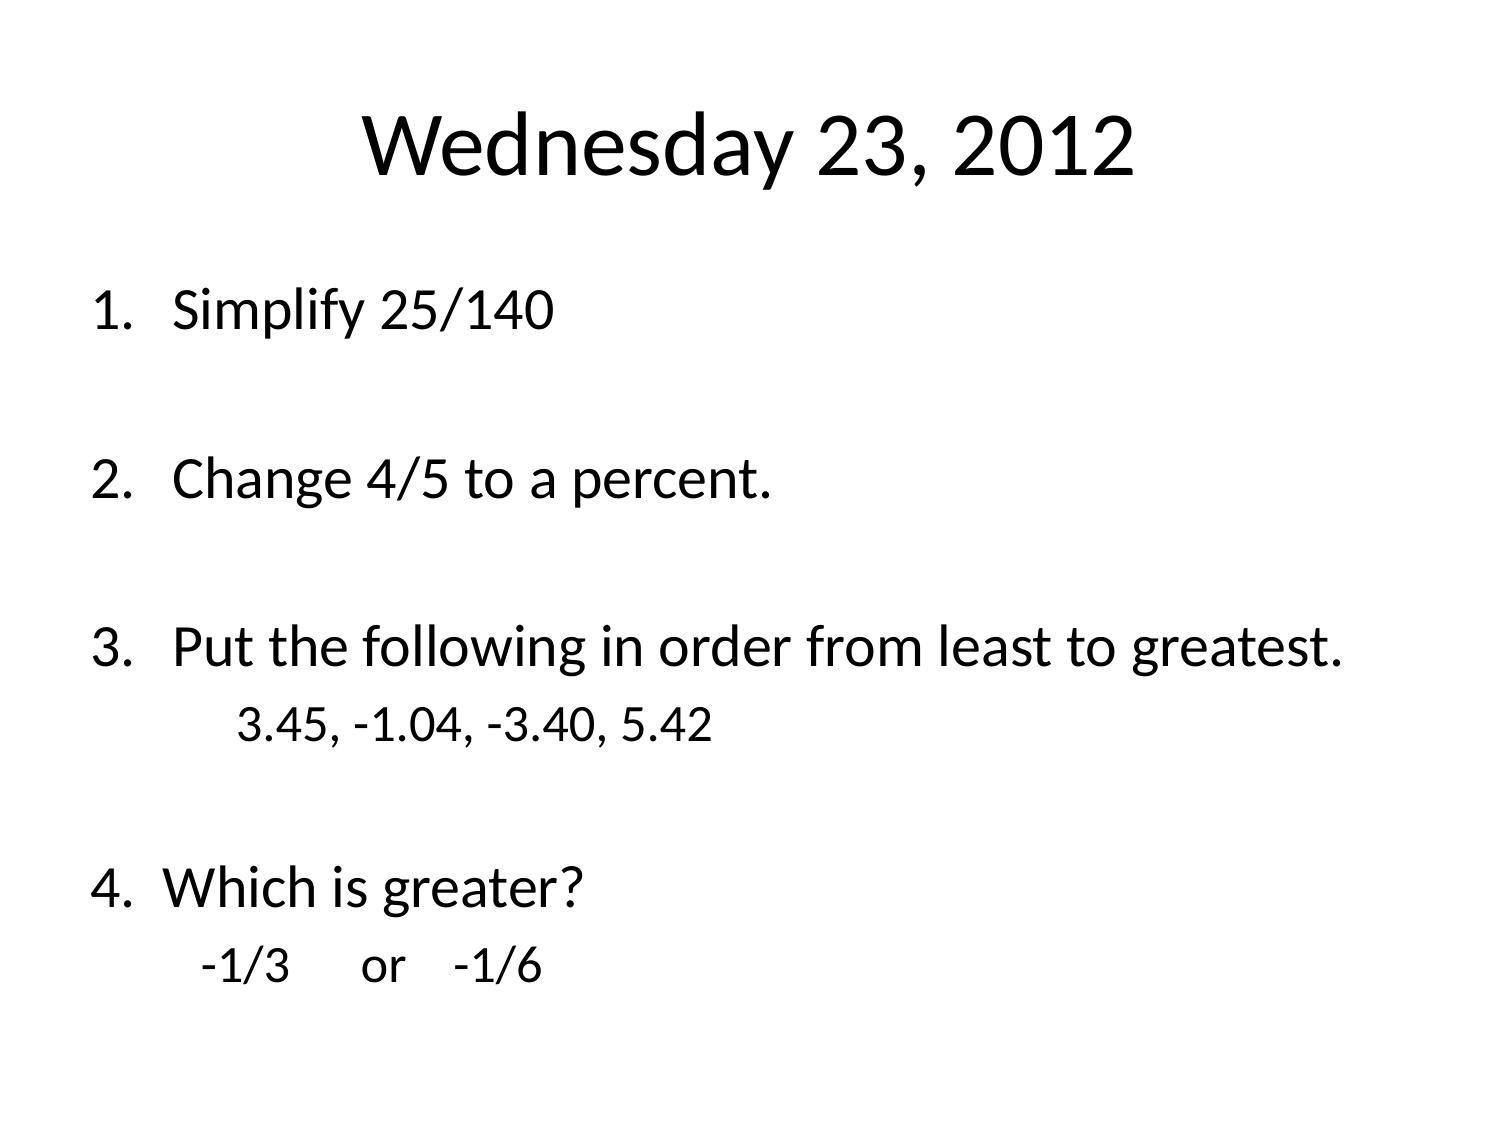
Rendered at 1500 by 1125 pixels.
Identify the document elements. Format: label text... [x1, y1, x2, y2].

list Simplify 25/140 Change 4/5 to a percent. Put the following in order from least to greatest. 3.45, -1.04, -3.40, 5.42 4. Which is greater? -1/3 or -1/6 [75, 262, 1425, 1005]
title Wednesday 23, 2012 [75, 45, 1425, 233]
